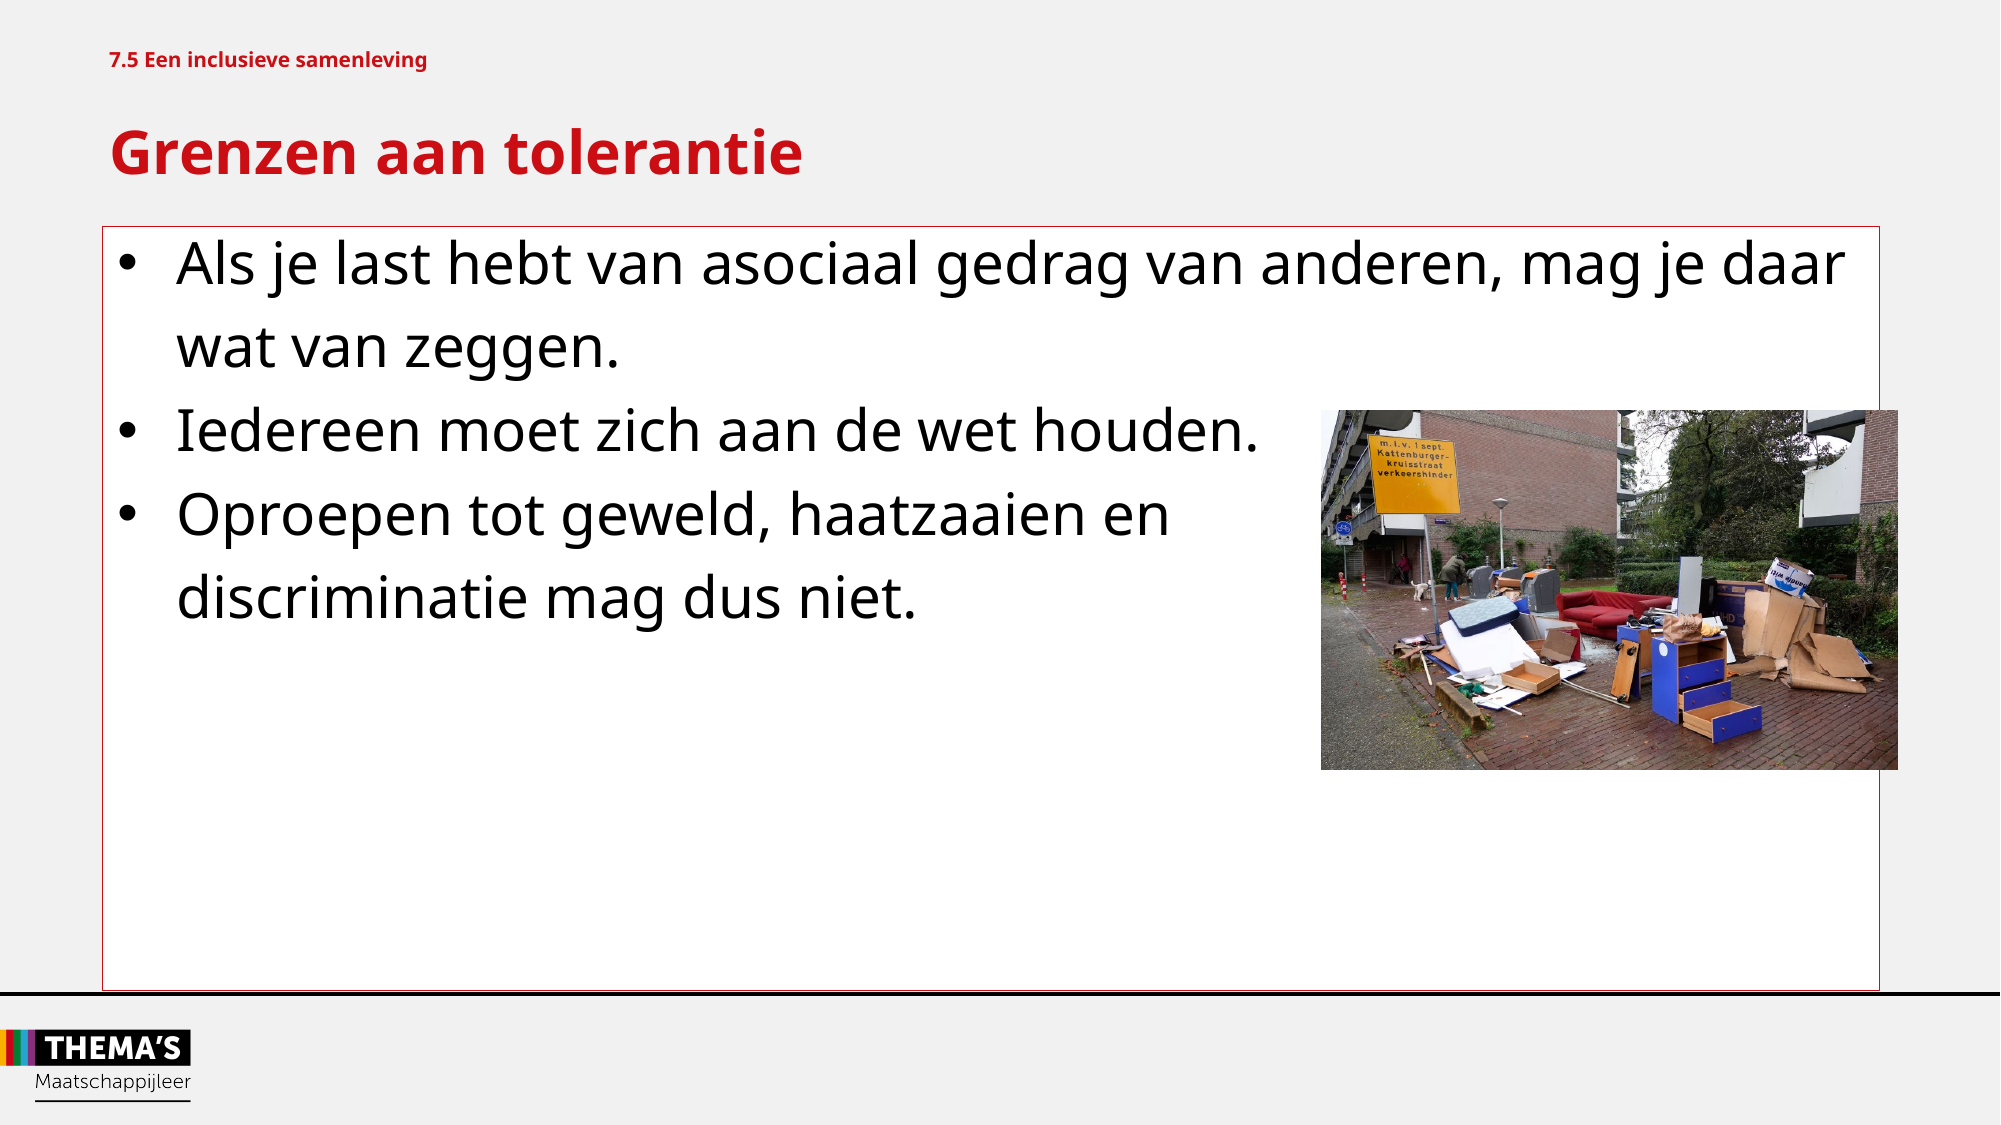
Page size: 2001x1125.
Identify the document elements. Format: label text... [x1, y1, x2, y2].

list Grenzen aan tolerantie [94, 114, 1879, 205]
list 7.5 Een inclusieve samenleving [94, 33, 941, 88]
list Als je last hebt van asociaal gedrag van anderen, mag je daar wat van zeggen. Iedereen moet zich aan de wet houden. Oproepen tot geweld, haatzaaien en discriminatie mag dus niet. [102, 226, 1880, 991]
picture [1321, 410, 1898, 770]
picture [0, 993, 203, 1125]
